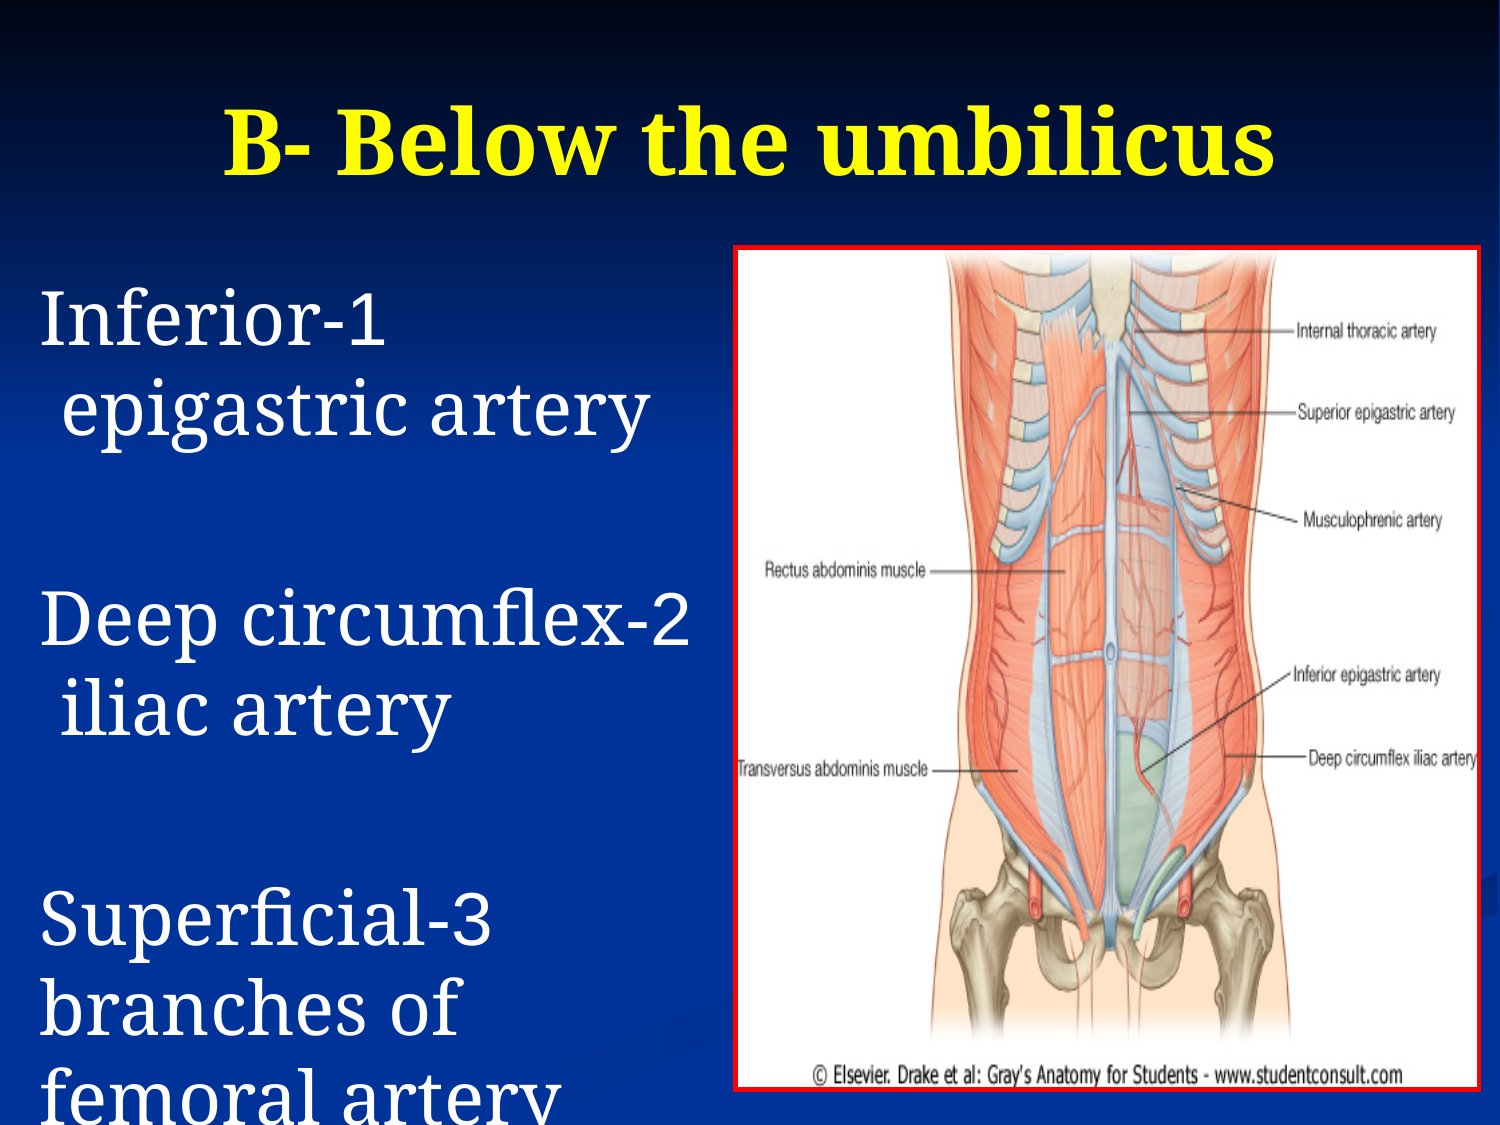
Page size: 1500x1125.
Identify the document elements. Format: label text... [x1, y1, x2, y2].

picture [737, 249, 1477, 1088]
list 1-Inferior epigastric artery 2-Deep circumflex iliac artery 3-Superficial branches of femoral artery [24, 262, 725, 1100]
title B- Below the umbilicus [75, 45, 1425, 233]
